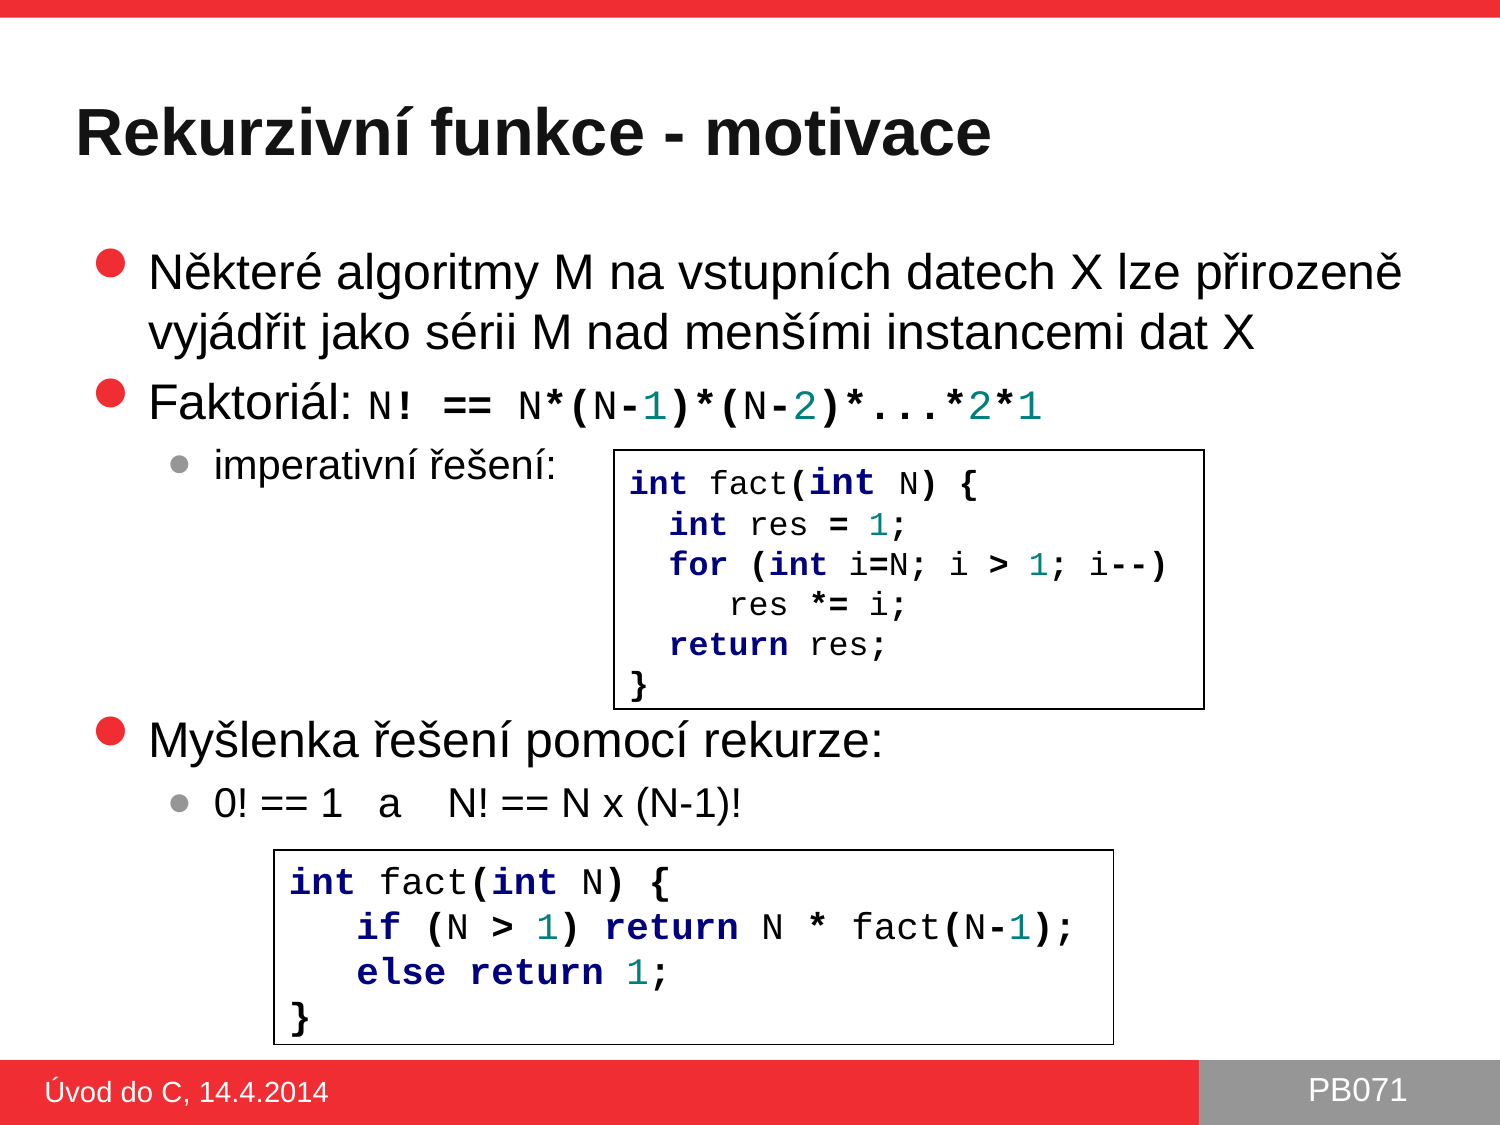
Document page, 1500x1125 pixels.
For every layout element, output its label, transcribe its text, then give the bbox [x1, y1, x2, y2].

text_box int fact(int N) { if (N > 1) return N * fact(N-1); else return 1; } [274, 849, 1114, 1045]
list Některé algoritmy M na vstupních datech X lze přirozeně vyjádřit jako sérii M nad menšími instancemi dat X Faktoriál: N! == N*(N-1)*(N-2)*...*2*1 imperativní řešení: Myšlenka řešení pomocí rekurze: 0! == 1 a N! == N x (N-1)! [76, 231, 1459, 1024]
text_box int fact(int N) { int res = 1; for (int i=N; i > 1; i--) res *= i; return res; } [614, 449, 1204, 710]
title Rekurzivní funkce - motivace [75, 45, 1471, 208]
footer Úvod do C, 14.4.2014 [29, 1065, 1199, 1125]
